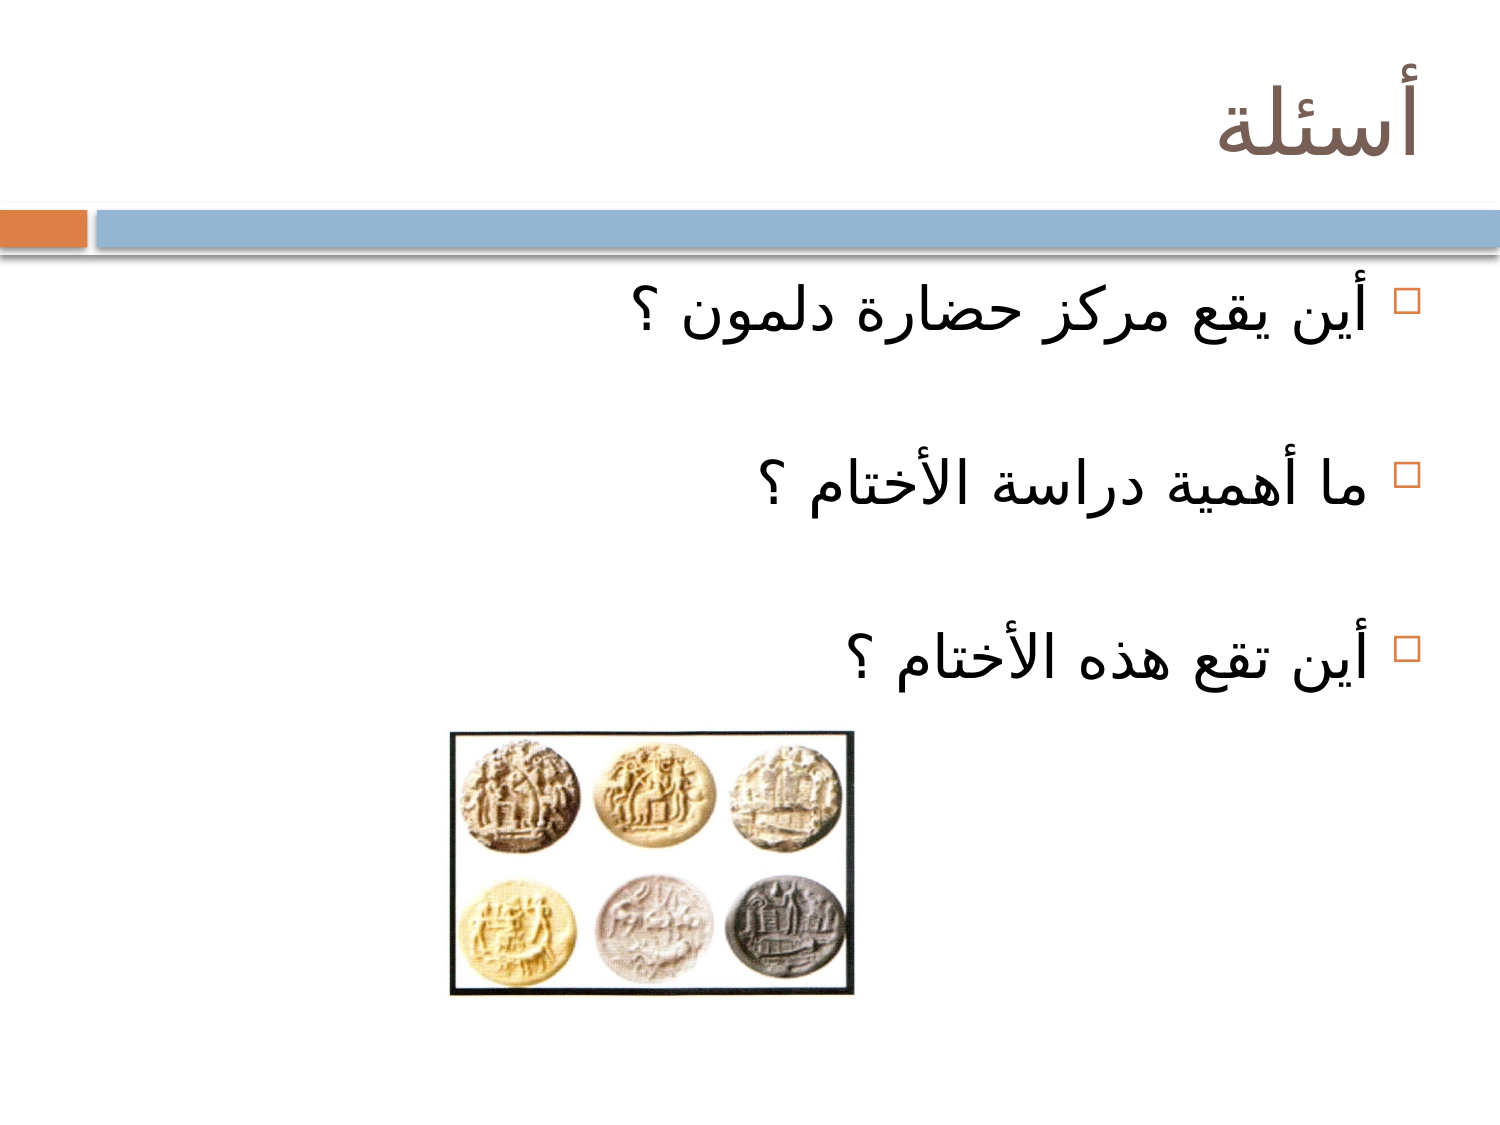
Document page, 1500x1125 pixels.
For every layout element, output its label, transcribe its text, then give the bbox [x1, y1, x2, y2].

title أسئلة [100, 37, 1438, 200]
picture [444, 726, 862, 999]
list أين يقع مركز حضارة دلمون ؟ ما أهمية دراسة الأختام ؟ أين تقع هذه الأختام ؟ [100, 262, 1438, 1000]
